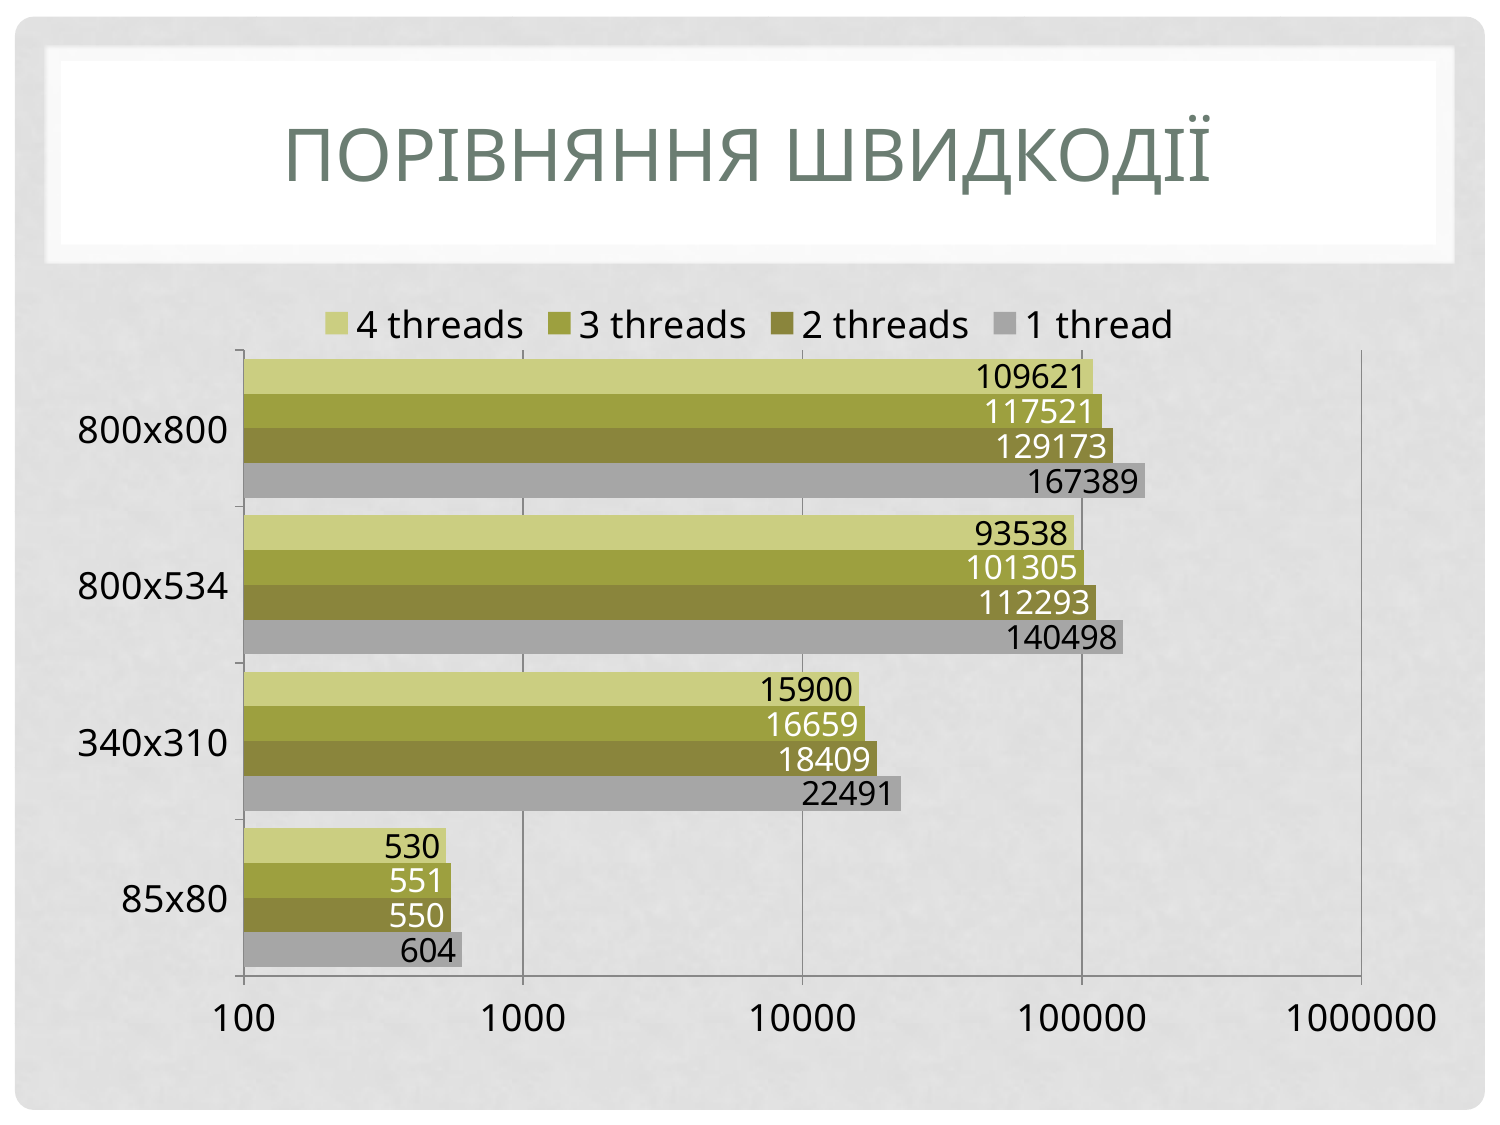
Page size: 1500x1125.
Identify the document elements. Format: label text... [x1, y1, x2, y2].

title Порівняння швидкодії [69, 66, 1425, 238]
chart [52, 278, 1448, 1059]
